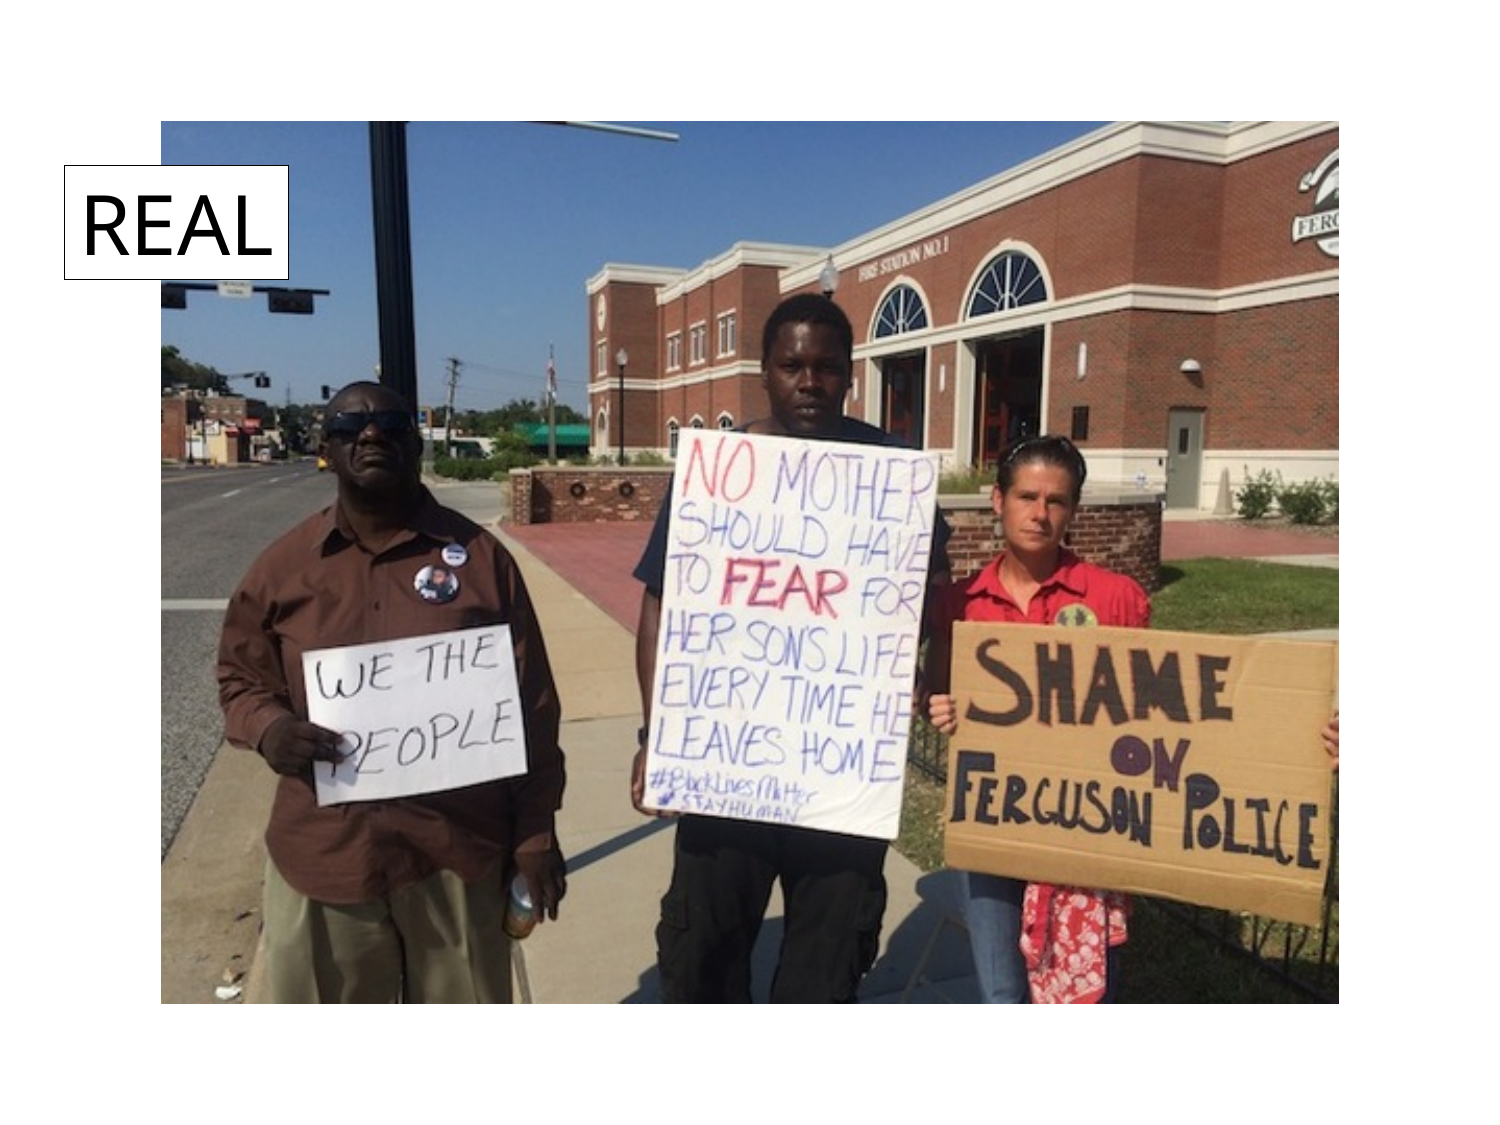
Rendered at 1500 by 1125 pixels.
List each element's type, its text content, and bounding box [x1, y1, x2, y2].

text_box REAL [64, 165, 156, 280]
picture [161, 121, 1339, 1004]
